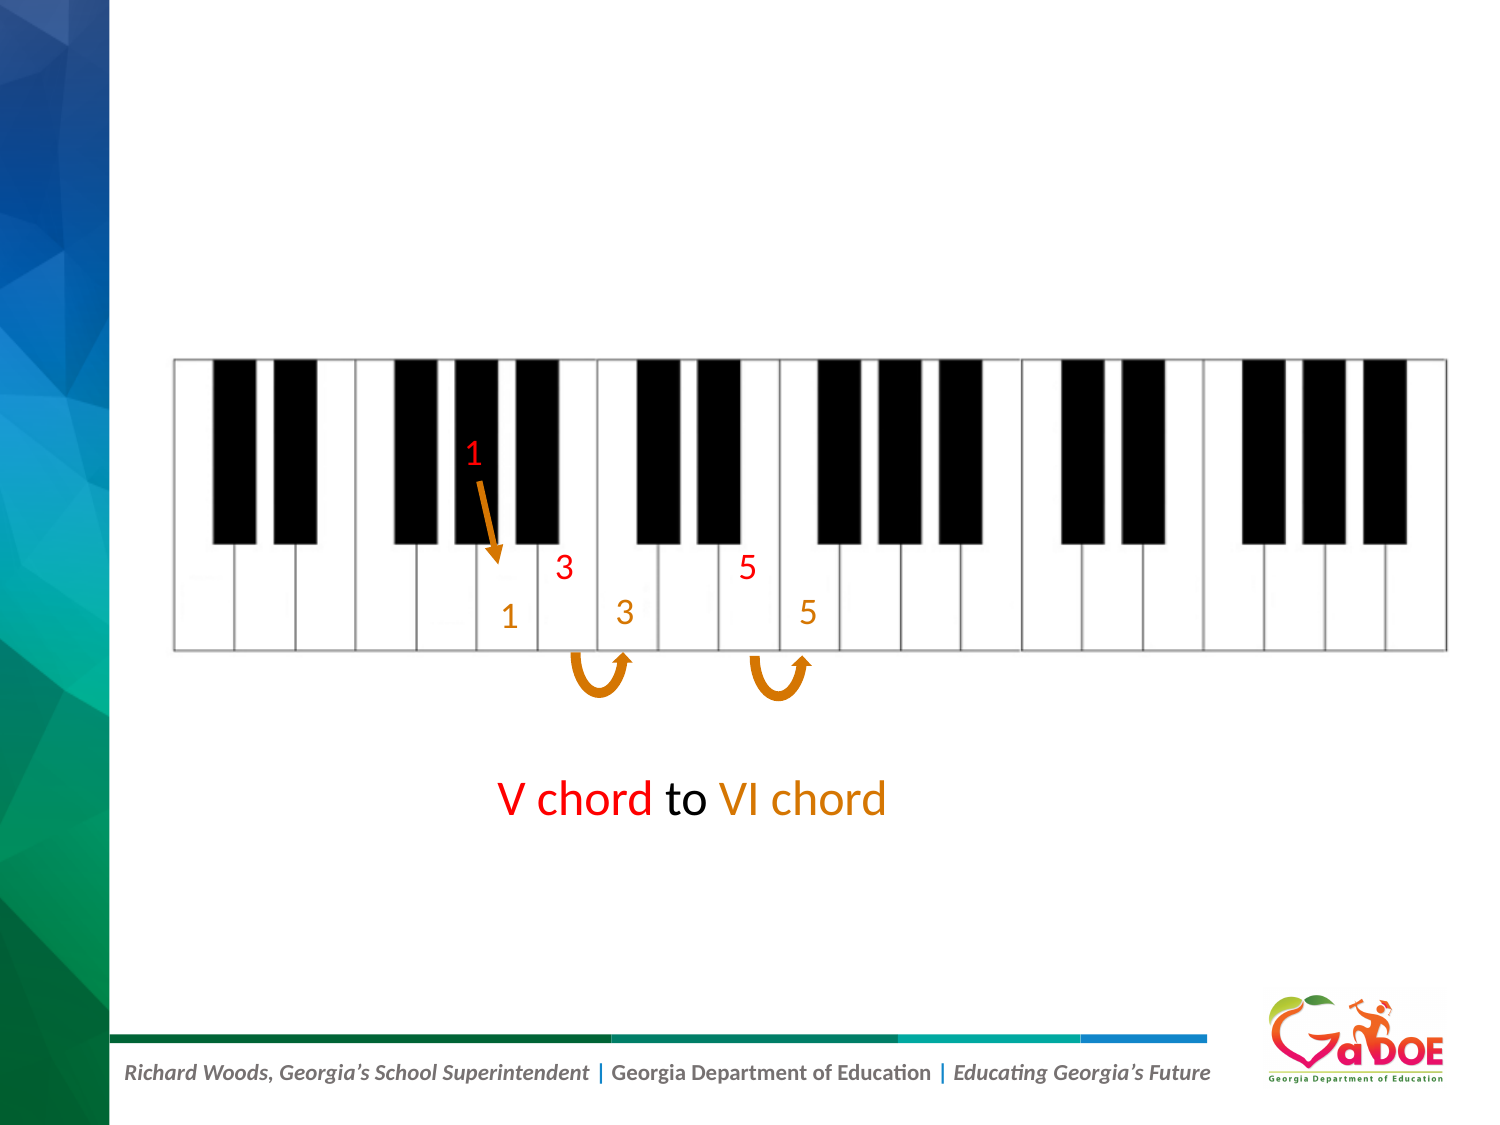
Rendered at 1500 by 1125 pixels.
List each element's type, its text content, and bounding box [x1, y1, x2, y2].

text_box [479, 481, 499, 565]
picture [0, 0, 110, 1125]
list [164, 355, 1457, 664]
text_box V chord to VI chord [482, 758, 903, 833]
text_box [571, 664, 628, 698]
picture [1263, 987, 1447, 1089]
text_box [750, 664, 812, 702]
